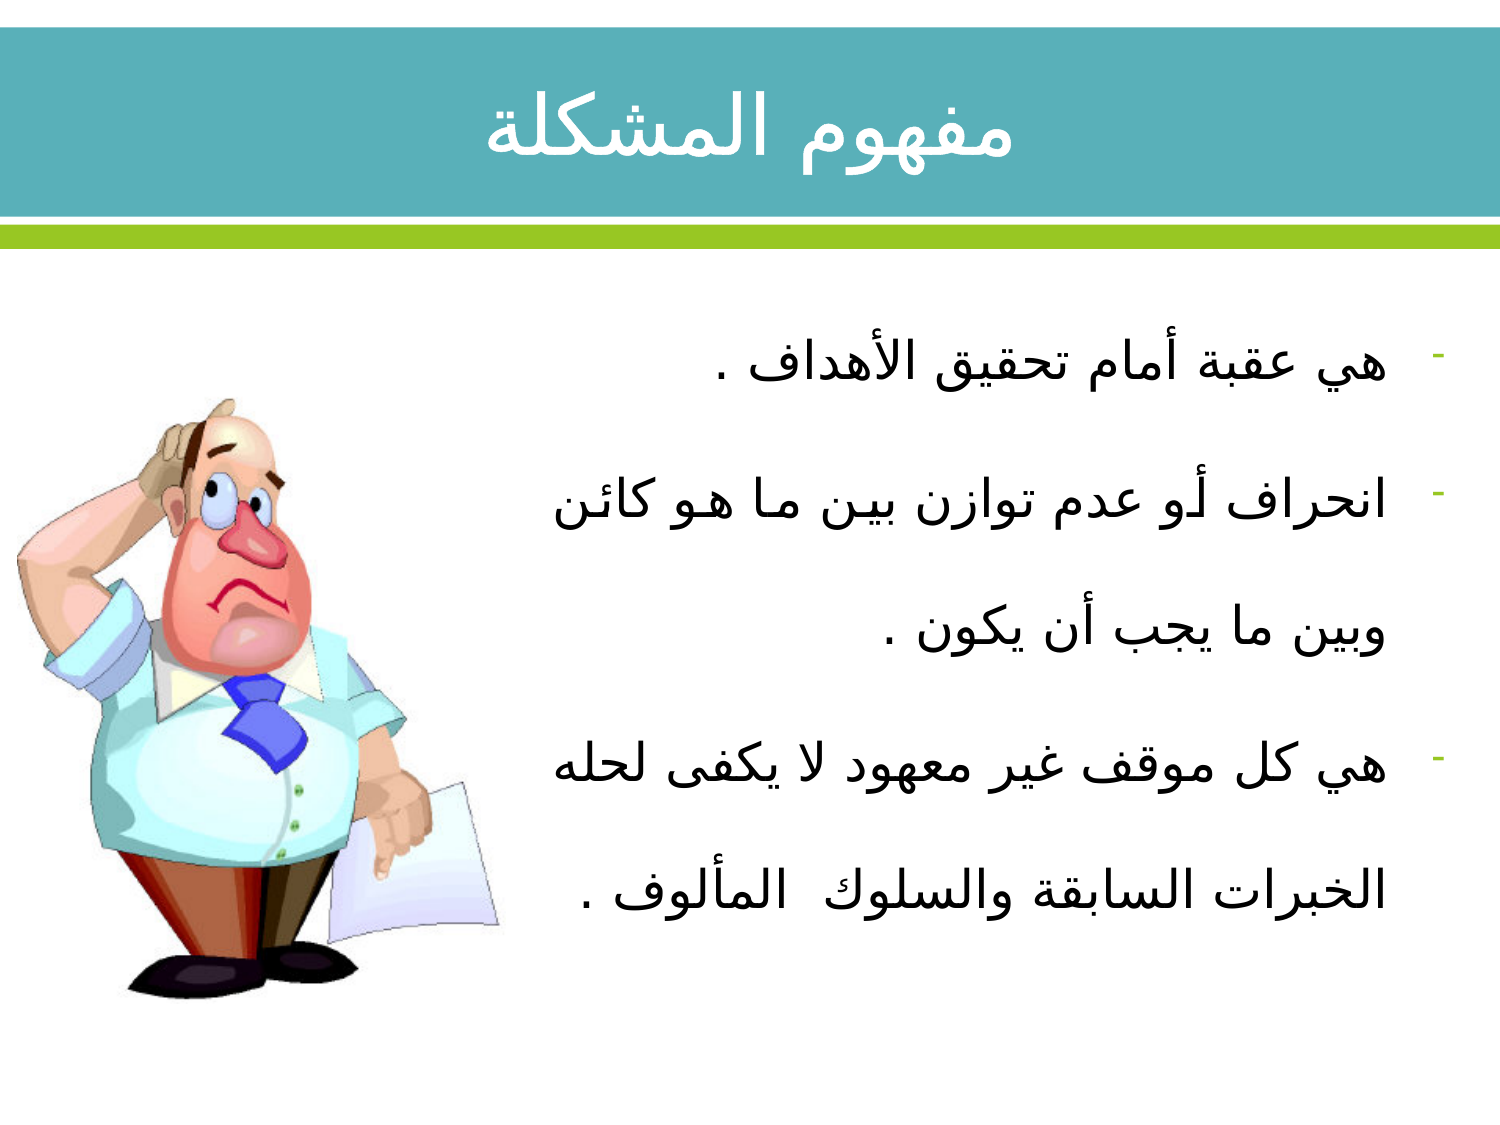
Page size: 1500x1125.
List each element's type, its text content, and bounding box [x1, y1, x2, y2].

title مفهوم المشكلة [75, 29, 1425, 213]
picture [17, 384, 506, 1005]
list هي عقبة أمام تحقيق الأهداف . انحراف أو عدم توازن بين ما هو كائن وبين ما يجب أن يكون . هي كل موقف غير معهود لا يكفى لحله الخبرات السابقة والسلوك المألوف . [537, 255, 1459, 1028]
